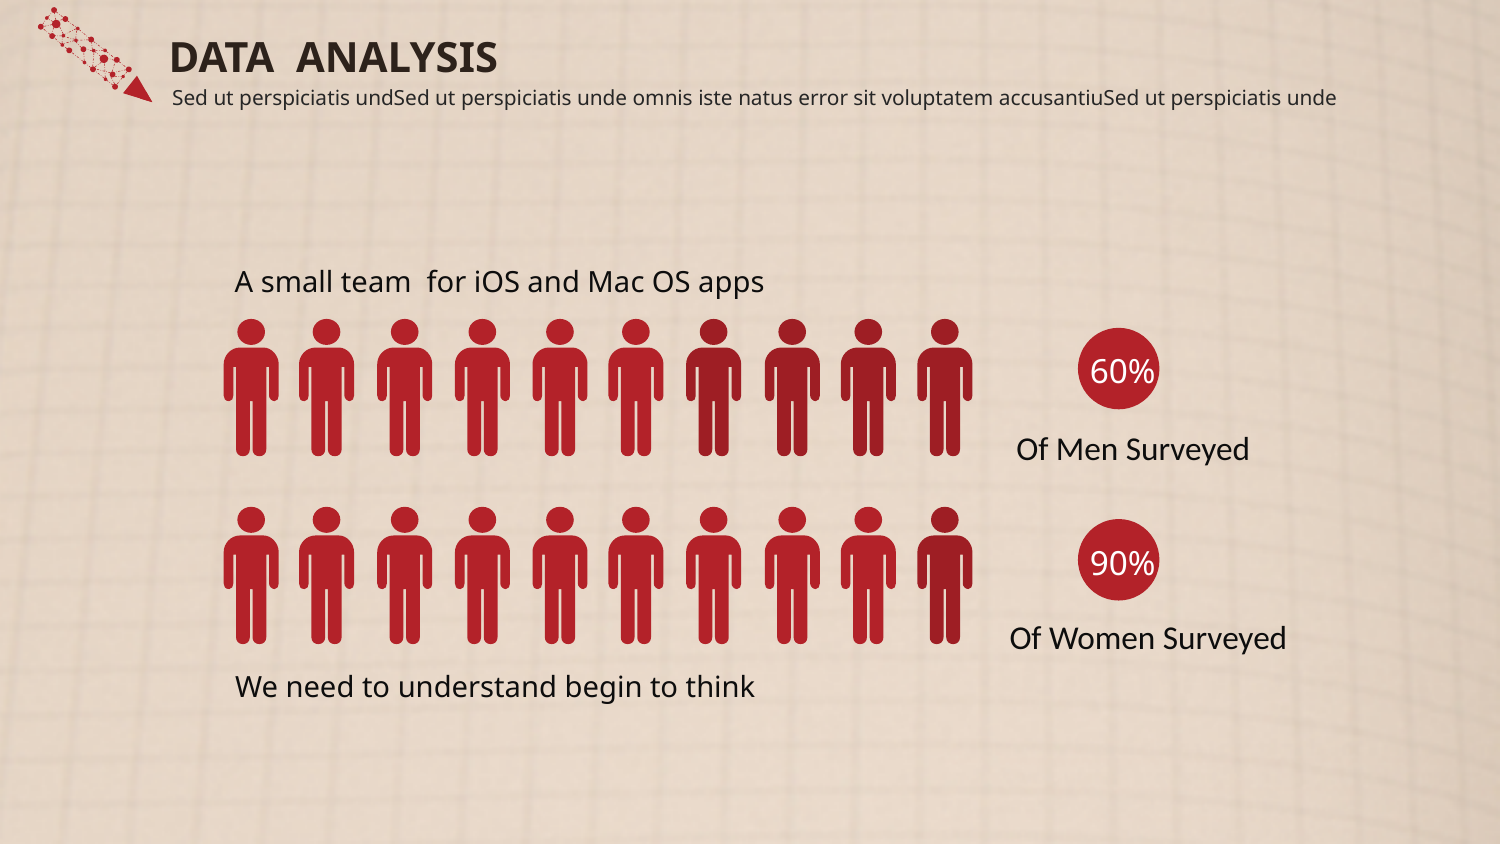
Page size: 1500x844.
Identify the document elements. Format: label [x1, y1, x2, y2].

text_box [685, 318, 742, 457]
text_box [532, 506, 588, 645]
text_box [454, 506, 511, 645]
text_box [608, 318, 664, 457]
text_box [298, 318, 355, 457]
text_box [840, 318, 897, 457]
text_box [917, 506, 973, 645]
text_box [608, 506, 664, 645]
picture [0, 0, 1500, 844]
text_box [223, 318, 279, 457]
text_box [764, 506, 821, 645]
text_box [298, 506, 355, 645]
text_box [376, 318, 433, 457]
text_box [917, 318, 973, 457]
text_box [1072, 327, 1173, 410]
text_box [764, 318, 821, 457]
text_box [685, 506, 742, 645]
text_box [840, 506, 897, 645]
text_box [532, 318, 588, 457]
text_box [376, 506, 433, 645]
text_box [454, 318, 511, 457]
text_box [1072, 518, 1173, 601]
text_box [223, 506, 279, 645]
text_box [39, 4, 154, 108]
